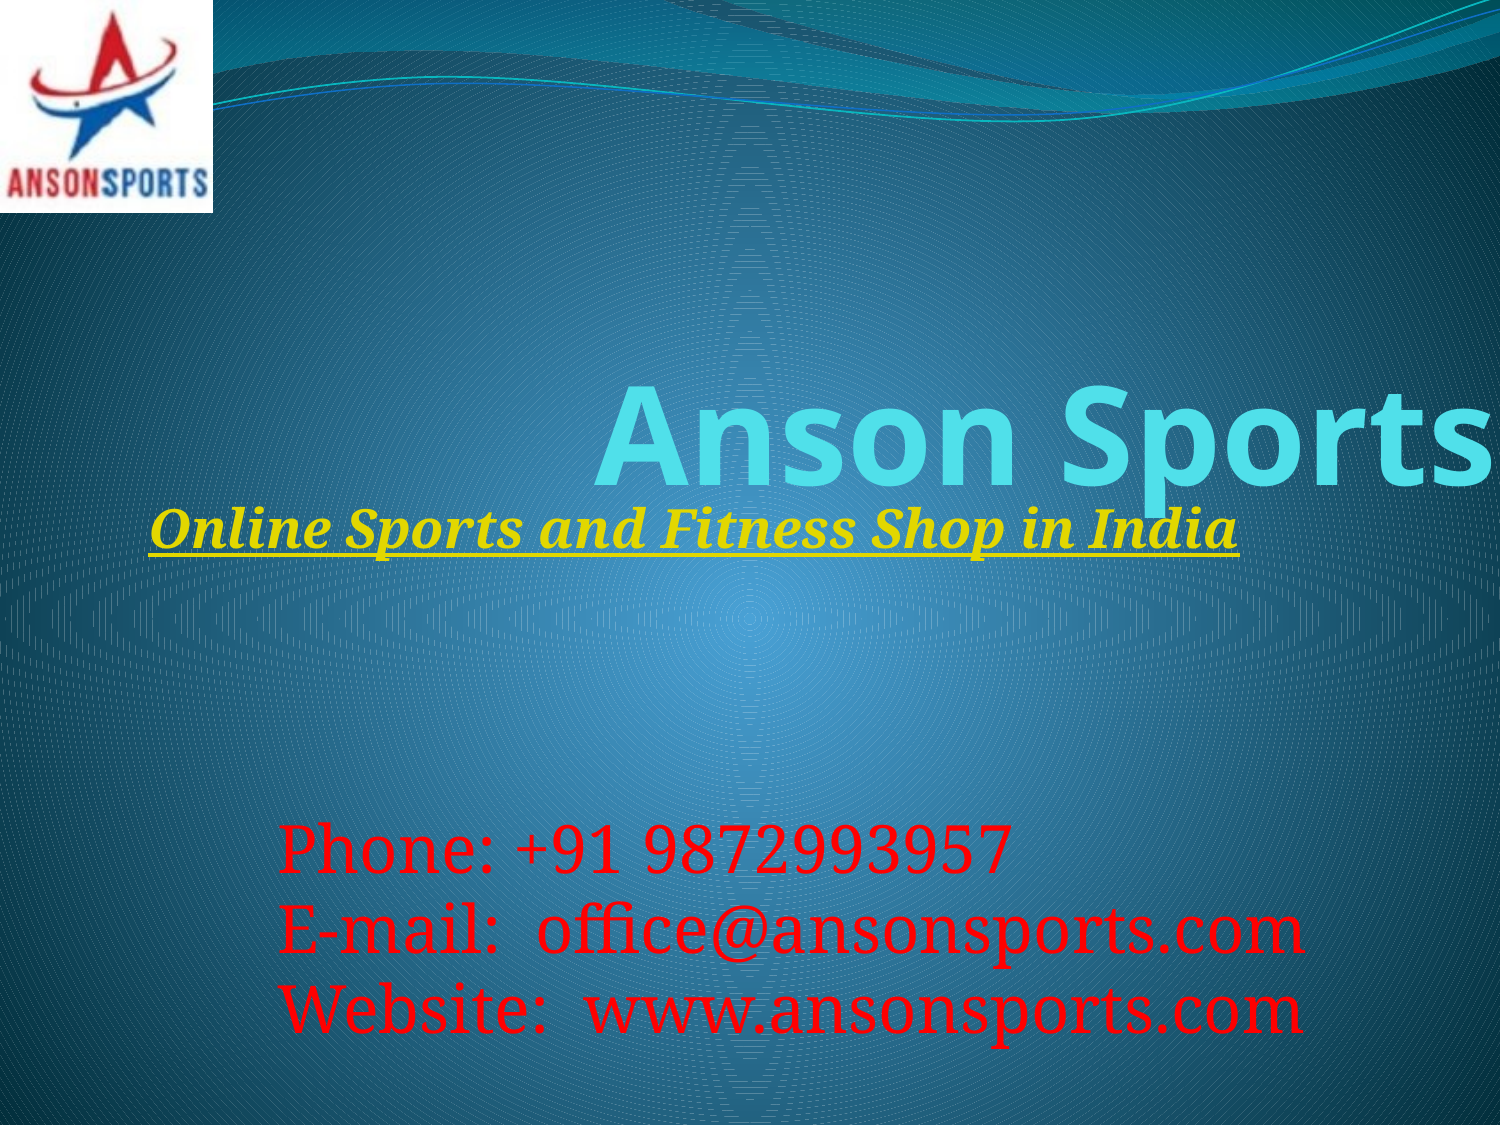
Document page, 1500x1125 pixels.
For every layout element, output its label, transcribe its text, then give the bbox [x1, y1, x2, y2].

text_box Phone: +91 9872993957 E-mail: office@ansonsports.com Website: www.ansonsports.com [262, 799, 1388, 1055]
picture [0, 0, 213, 213]
title Anson Sports [212, 212, 1500, 513]
subtitle Online Sports and Fitness Shop in India [0, 487, 1251, 775]
